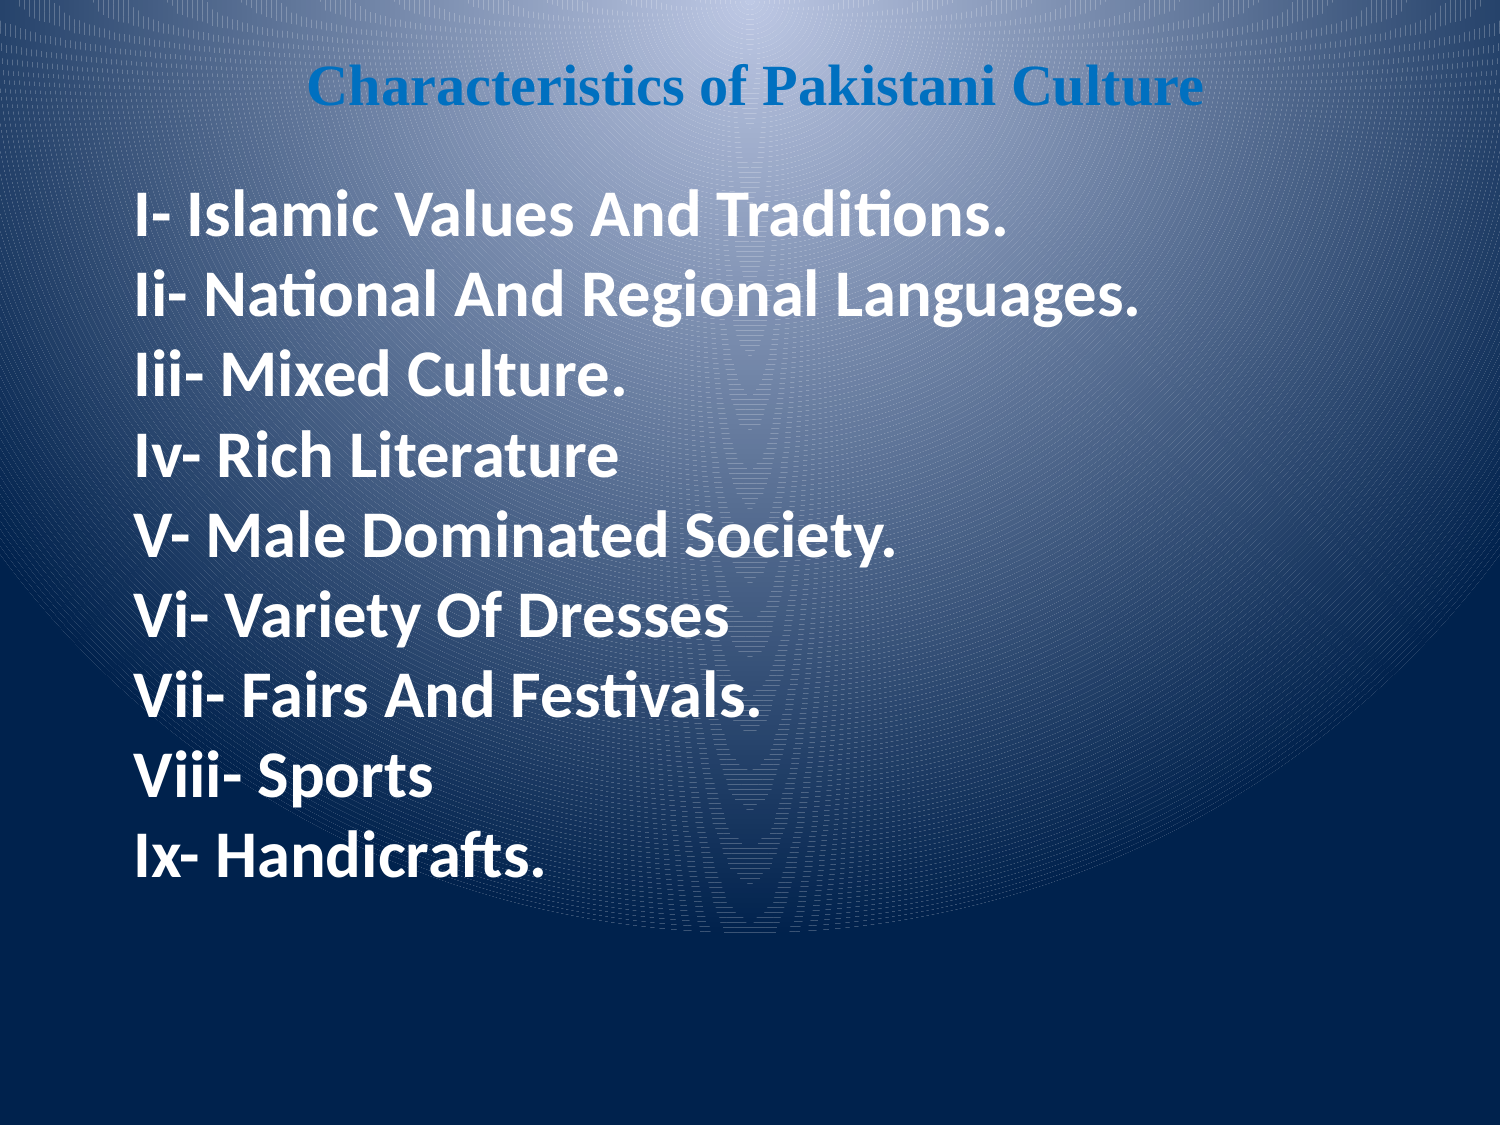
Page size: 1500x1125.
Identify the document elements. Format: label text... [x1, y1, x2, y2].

title i- Islamic Values And Traditions. Ii- National And Regional Languages. Iii- Mixed Culture. Iv- Rich Literature V- Male Dominated Society. Vi- Variety Of Dresses Vii- Fairs And Festivals. Viii- Sports Ix- Handicrafts. [118, 175, 1394, 1075]
list Characteristics of Pakistani Culture [118, 24, 1394, 175]
